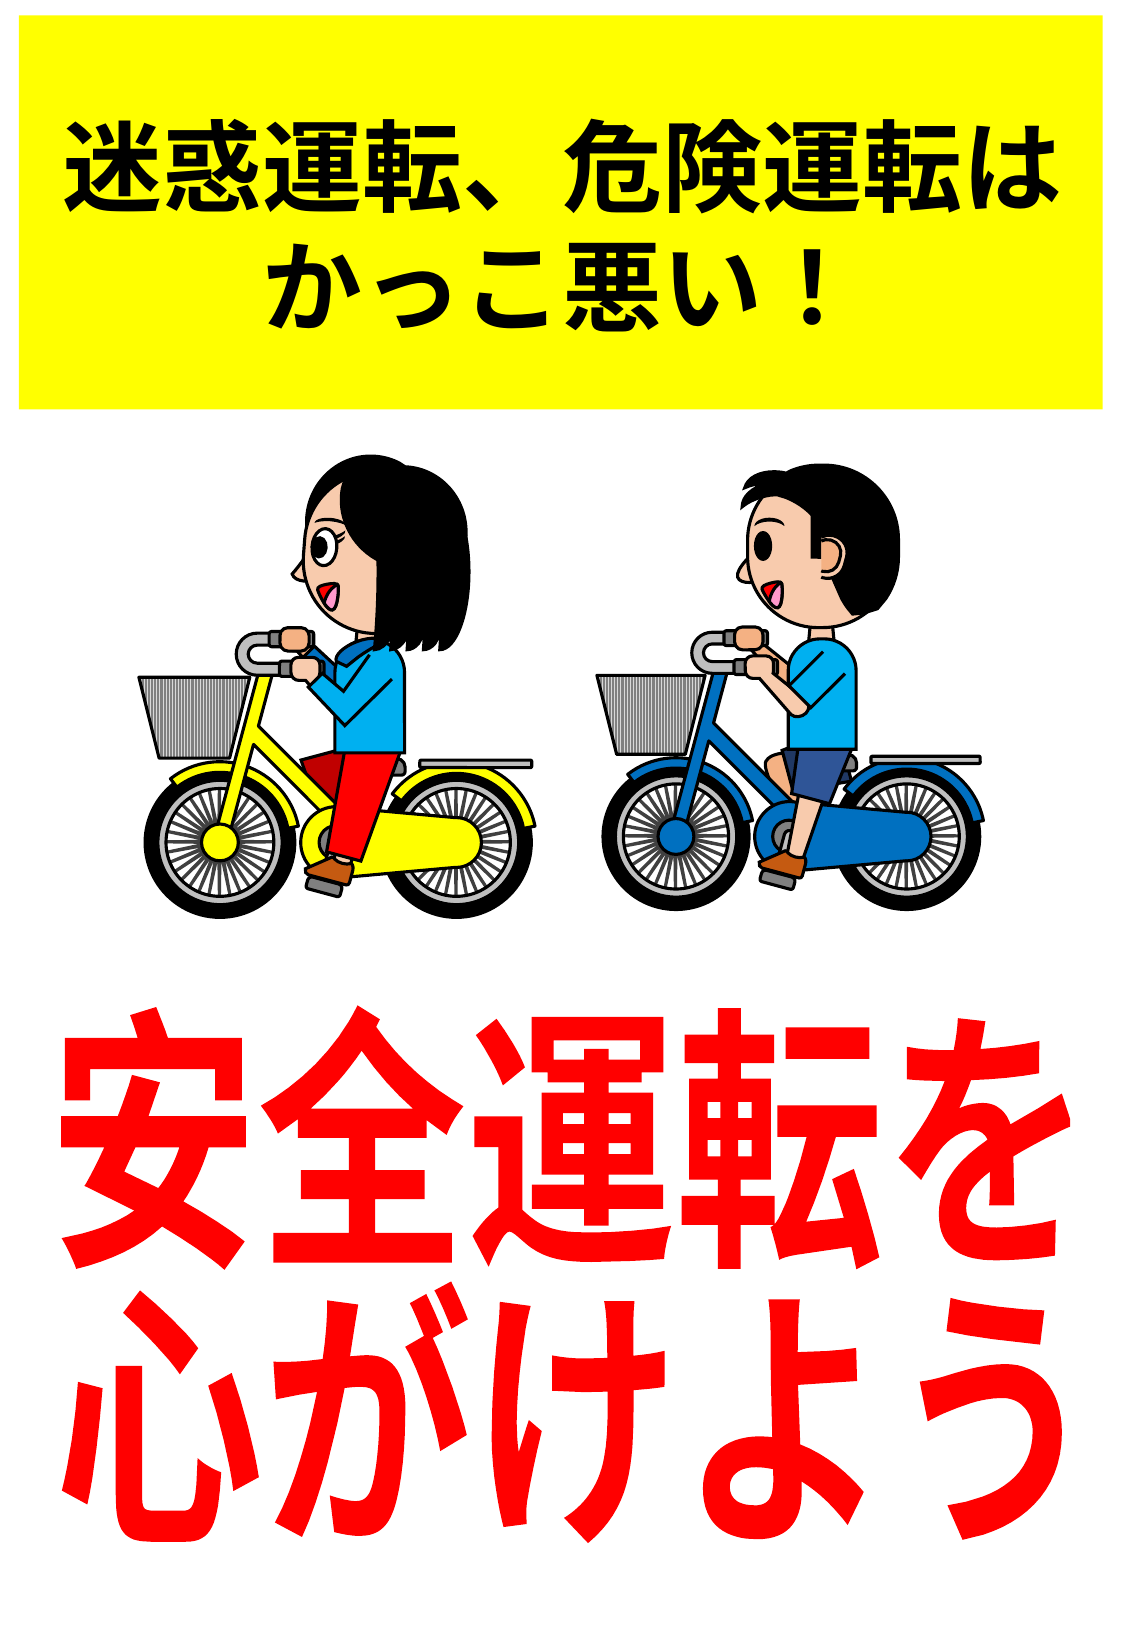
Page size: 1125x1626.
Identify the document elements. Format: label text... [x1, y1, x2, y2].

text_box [138, 457, 986, 923]
text_box [17, 13, 1105, 97]
text_box 迷惑運転、危険運転は かっこ悪い！ [0, 97, 1125, 353]
text_box [17, 353, 1105, 411]
